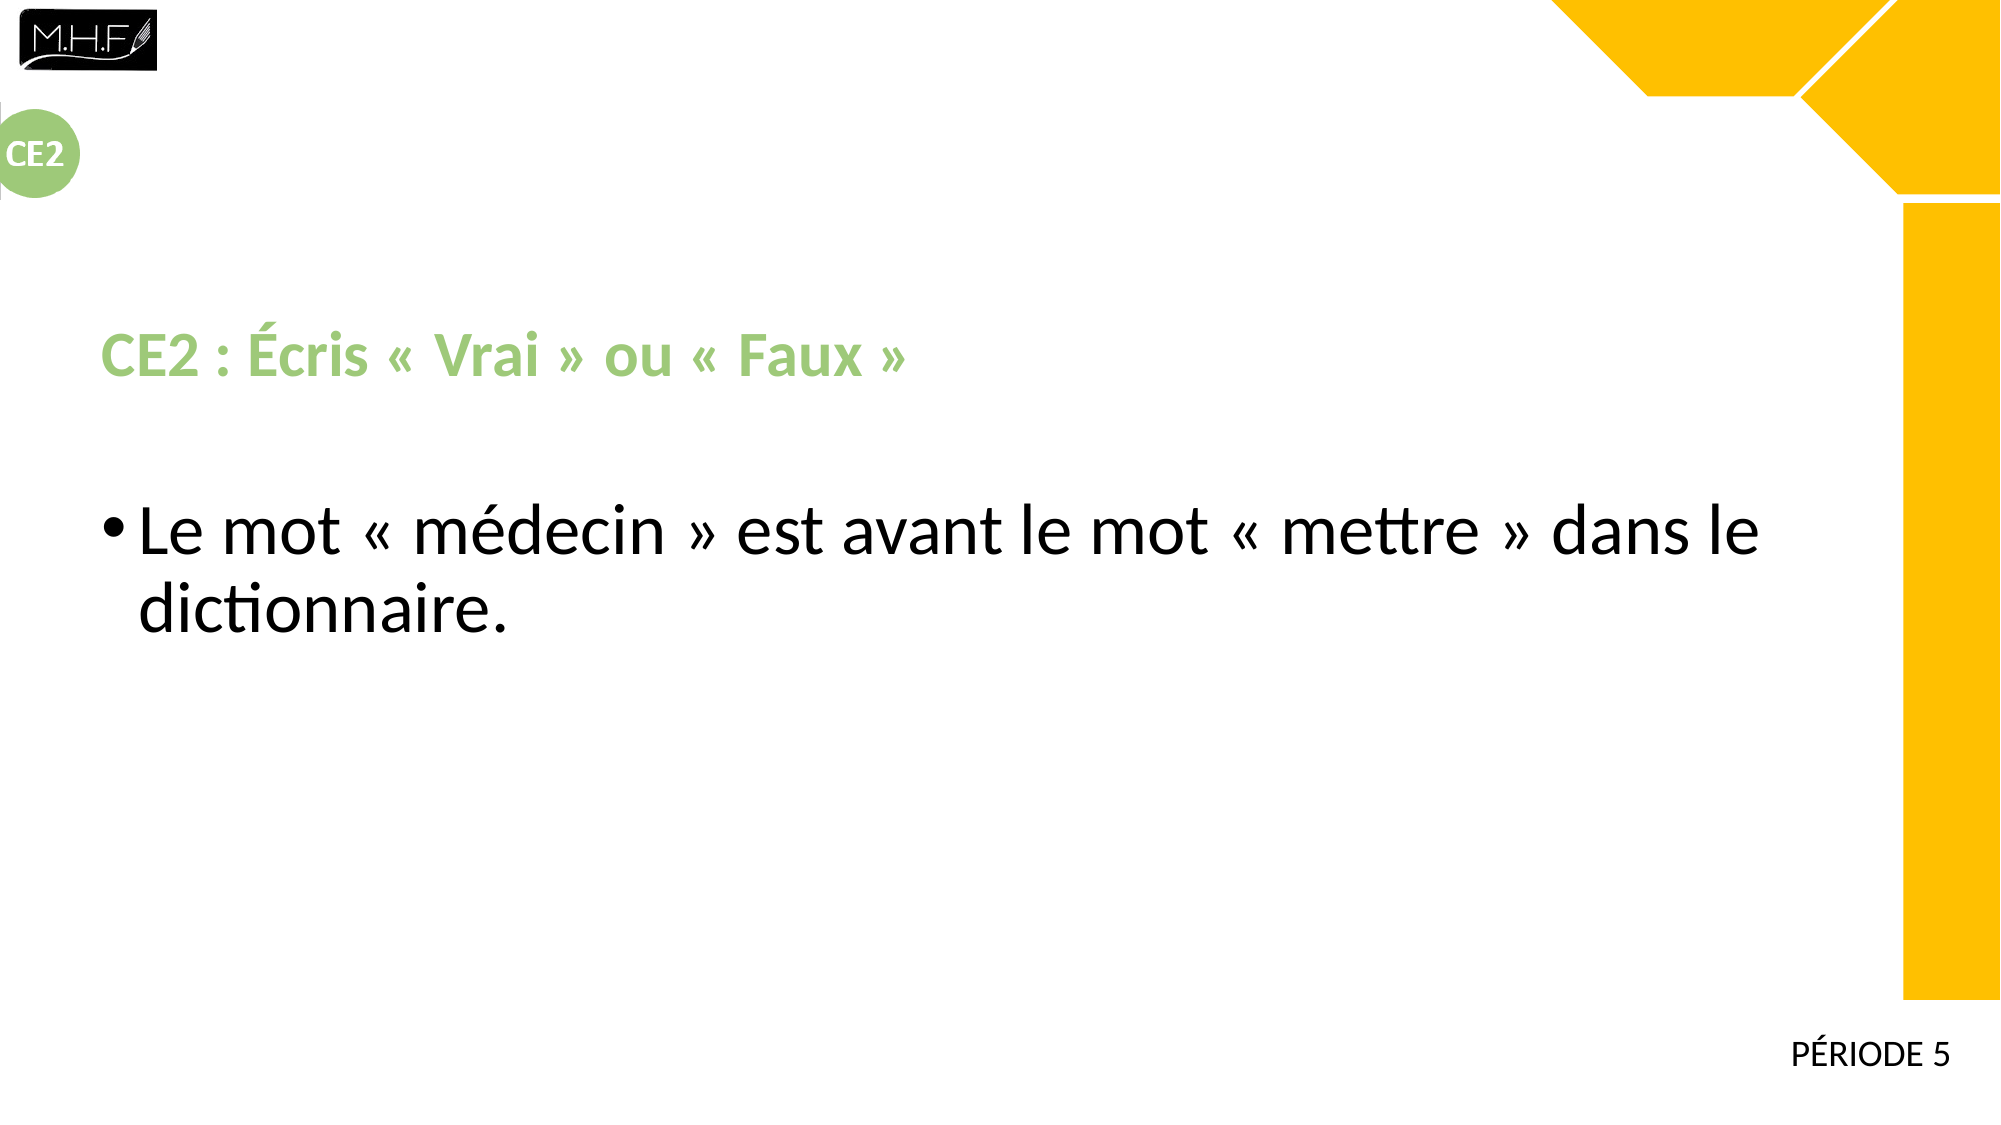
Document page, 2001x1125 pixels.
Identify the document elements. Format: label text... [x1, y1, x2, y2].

text_box [1902, 202, 2000, 1001]
text_box PÉRIODE 5 [1362, 1021, 1967, 1082]
picture [16, 7, 157, 74]
text_box [1799, 0, 2000, 196]
picture [0, 102, 86, 200]
text_box [1549, 0, 1892, 98]
text_box CE2 : Écris « Vrai » ou « Faux » Le mot « médecin » est avant le mot « mettre » dans le dictionnaire. [86, 312, 1918, 659]
